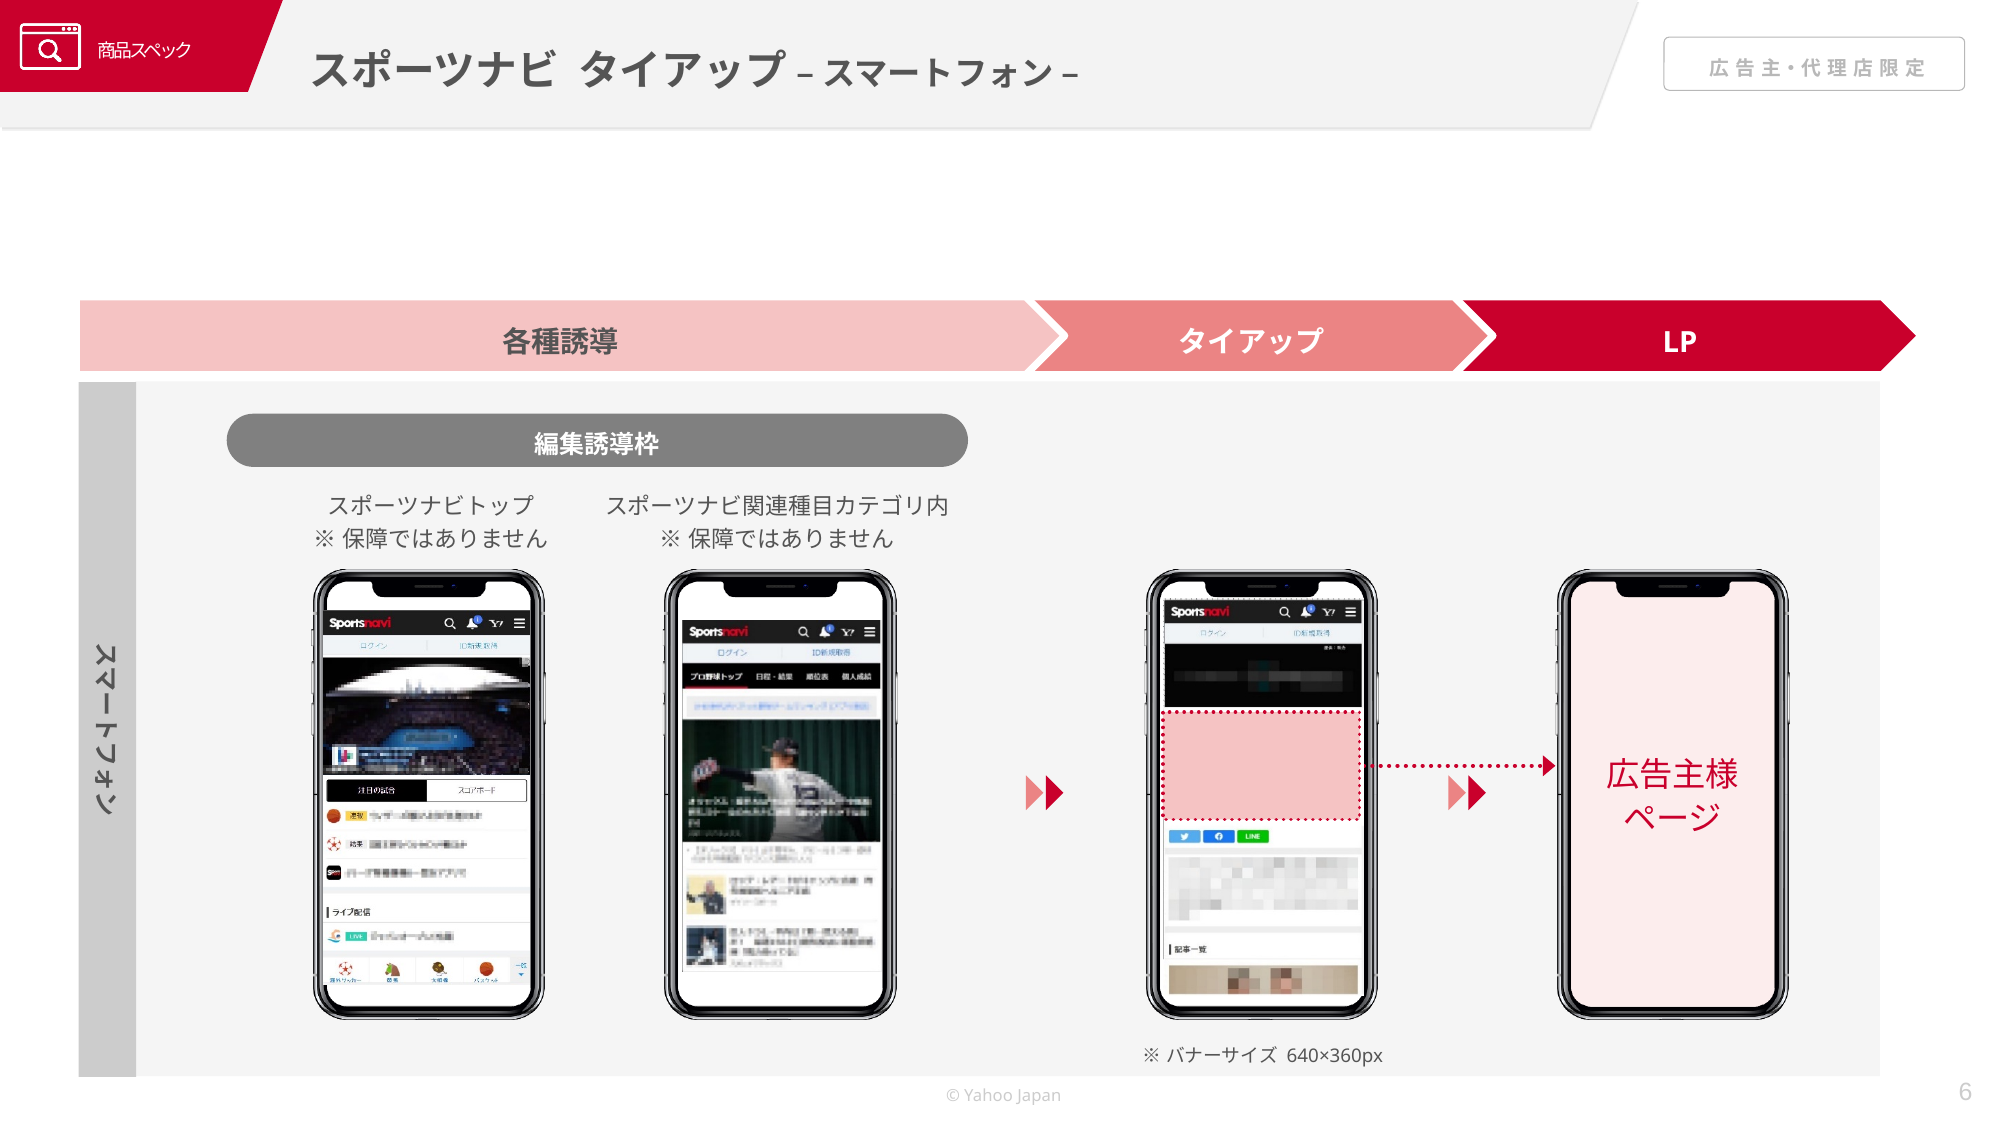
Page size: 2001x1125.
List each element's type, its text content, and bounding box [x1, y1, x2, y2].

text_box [1013, 780, 1059, 806]
text_box スポーツナビ関連種目カテゴリ内 ※保障ではありません [604, 485, 950, 552]
picture [681, 620, 882, 973]
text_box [662, 568, 898, 1025]
picture [322, 610, 530, 985]
text_box スマートフォン [77, 380, 138, 1079]
text_box [133, 379, 1882, 1078]
text_box タイアップ [1028, 294, 1496, 377]
picture [16, 12, 84, 80]
text_box LP [1456, 294, 1924, 377]
text_box ※バナーサイズ 640×360px [1142, 1043, 1384, 1067]
picture [1554, 568, 1791, 1025]
text_box 編集誘導枠 [226, 413, 969, 467]
text_box スポーツナビトップ ※保障ではありません [313, 485, 549, 552]
list 商品スペック [97, 13, 240, 81]
text_box 各種誘導 [74, 294, 1067, 377]
picture [1162, 598, 1364, 997]
list スポーツナビ タイアップ – スマートフォン – [309, 41, 1645, 97]
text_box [1143, 568, 1380, 1025]
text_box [1435, 780, 1482, 806]
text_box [310, 568, 547, 1025]
